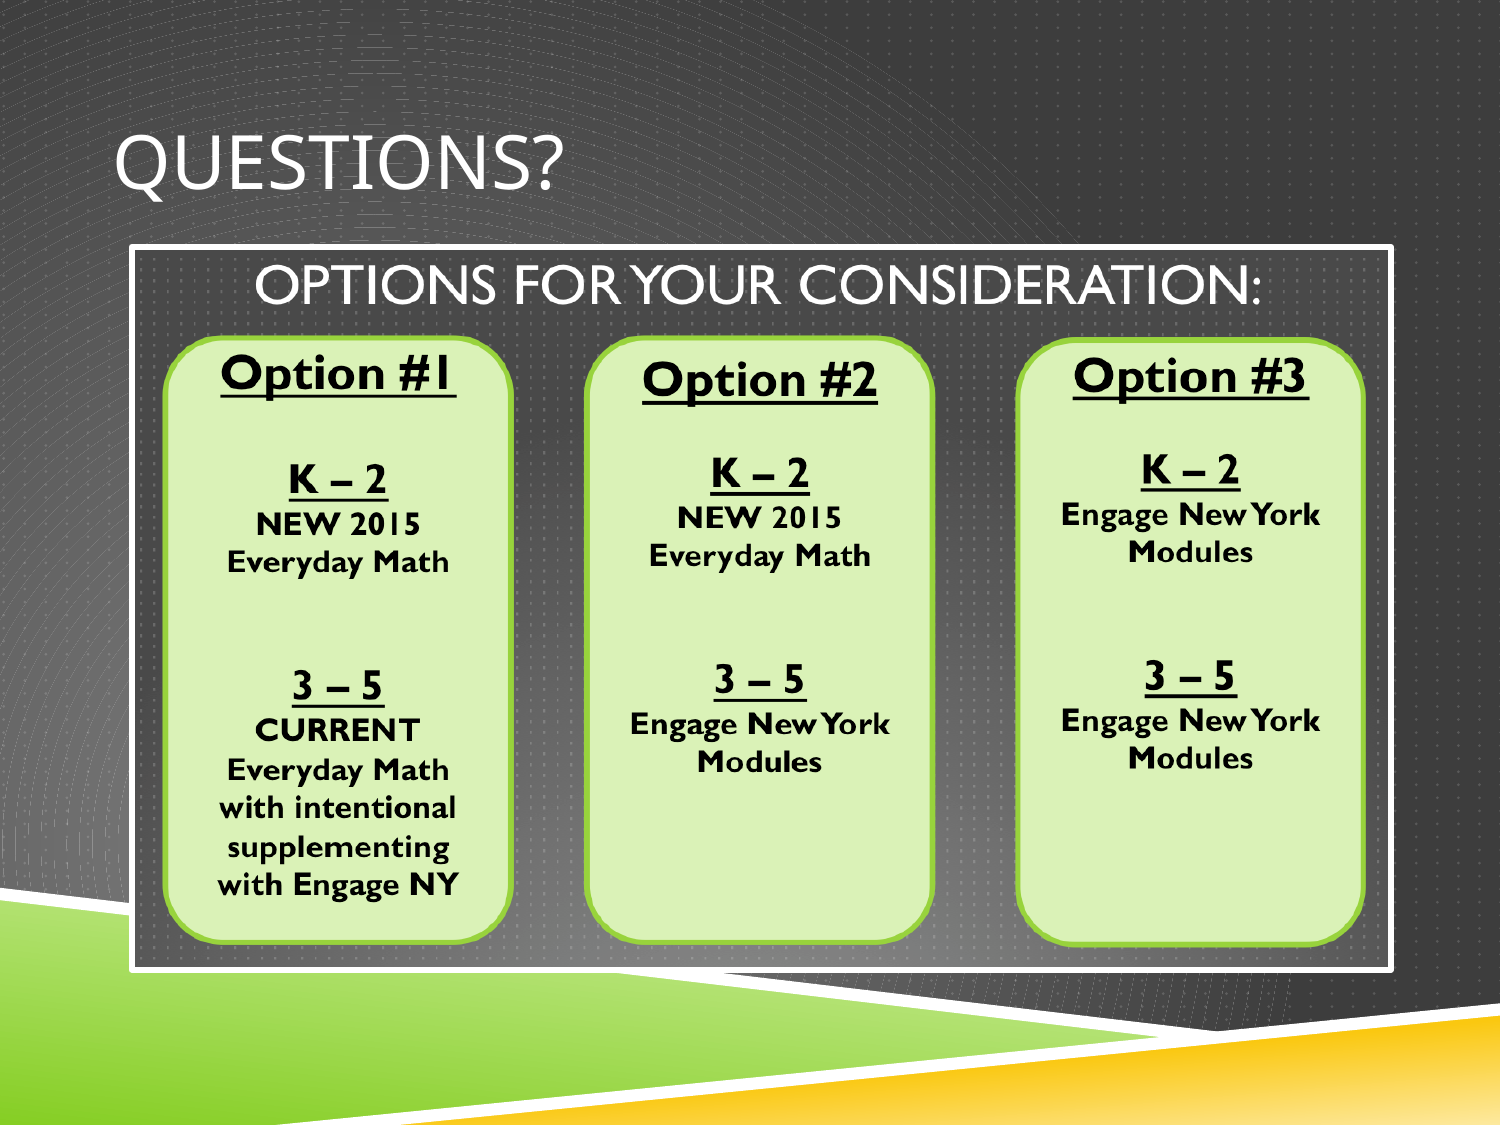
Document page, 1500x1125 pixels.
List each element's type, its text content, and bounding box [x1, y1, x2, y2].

picture [134, 249, 1389, 967]
title Questions? [112, 66, 1388, 254]
